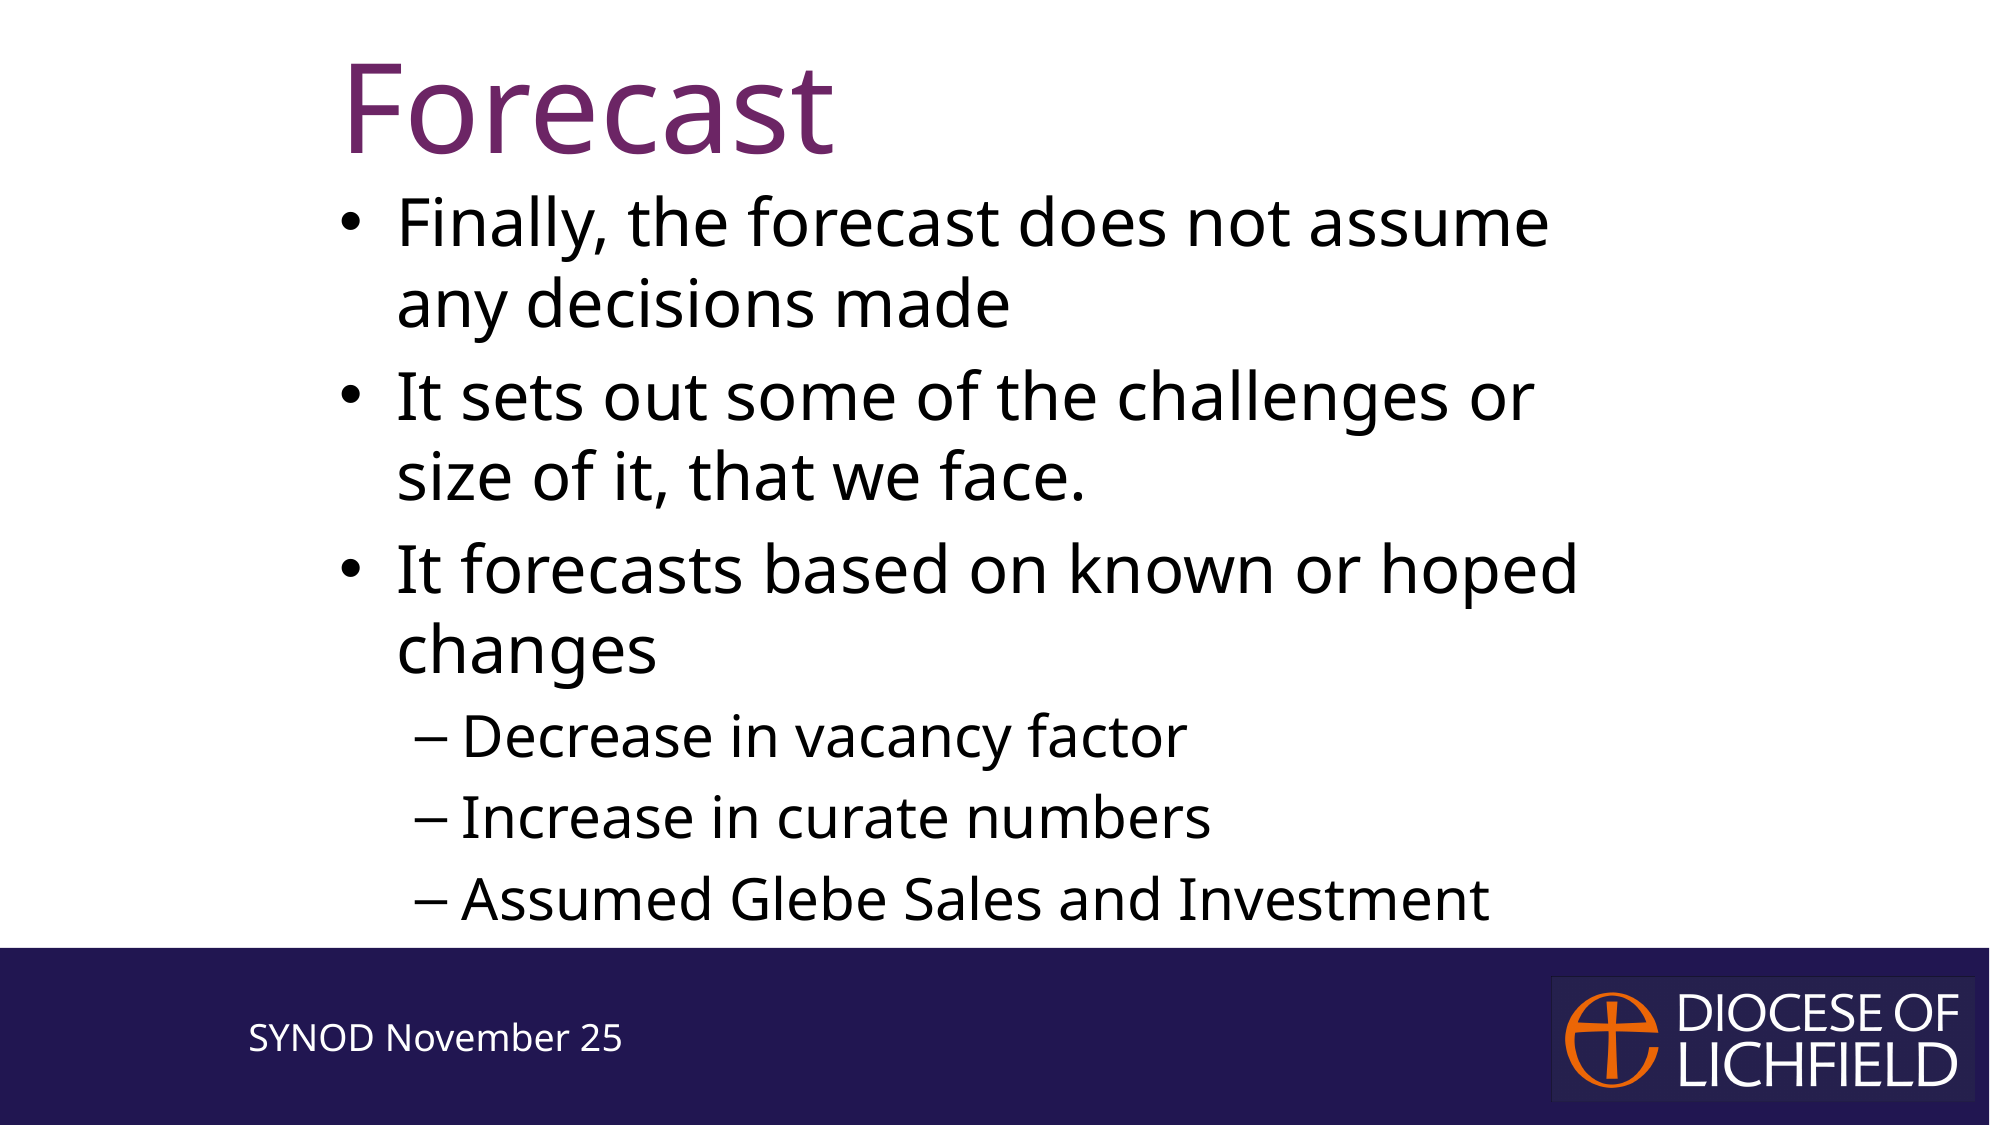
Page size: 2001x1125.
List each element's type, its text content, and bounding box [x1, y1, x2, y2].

text_box [0, 946, 1991, 1125]
picture [1550, 976, 1975, 1102]
title Forecast [324, 0, 1715, 208]
text_box SYNOD November 25 [110, 1006, 761, 1066]
text_box Finally, the forecast does not assume any decisions made It sets out some of the challenges or size of it, that we face. It forecasts based on known or hoped changes Decrease in vacancy factor Increase in curate numbers Assumed Glebe Sales and Investment [324, 208, 1675, 1005]
